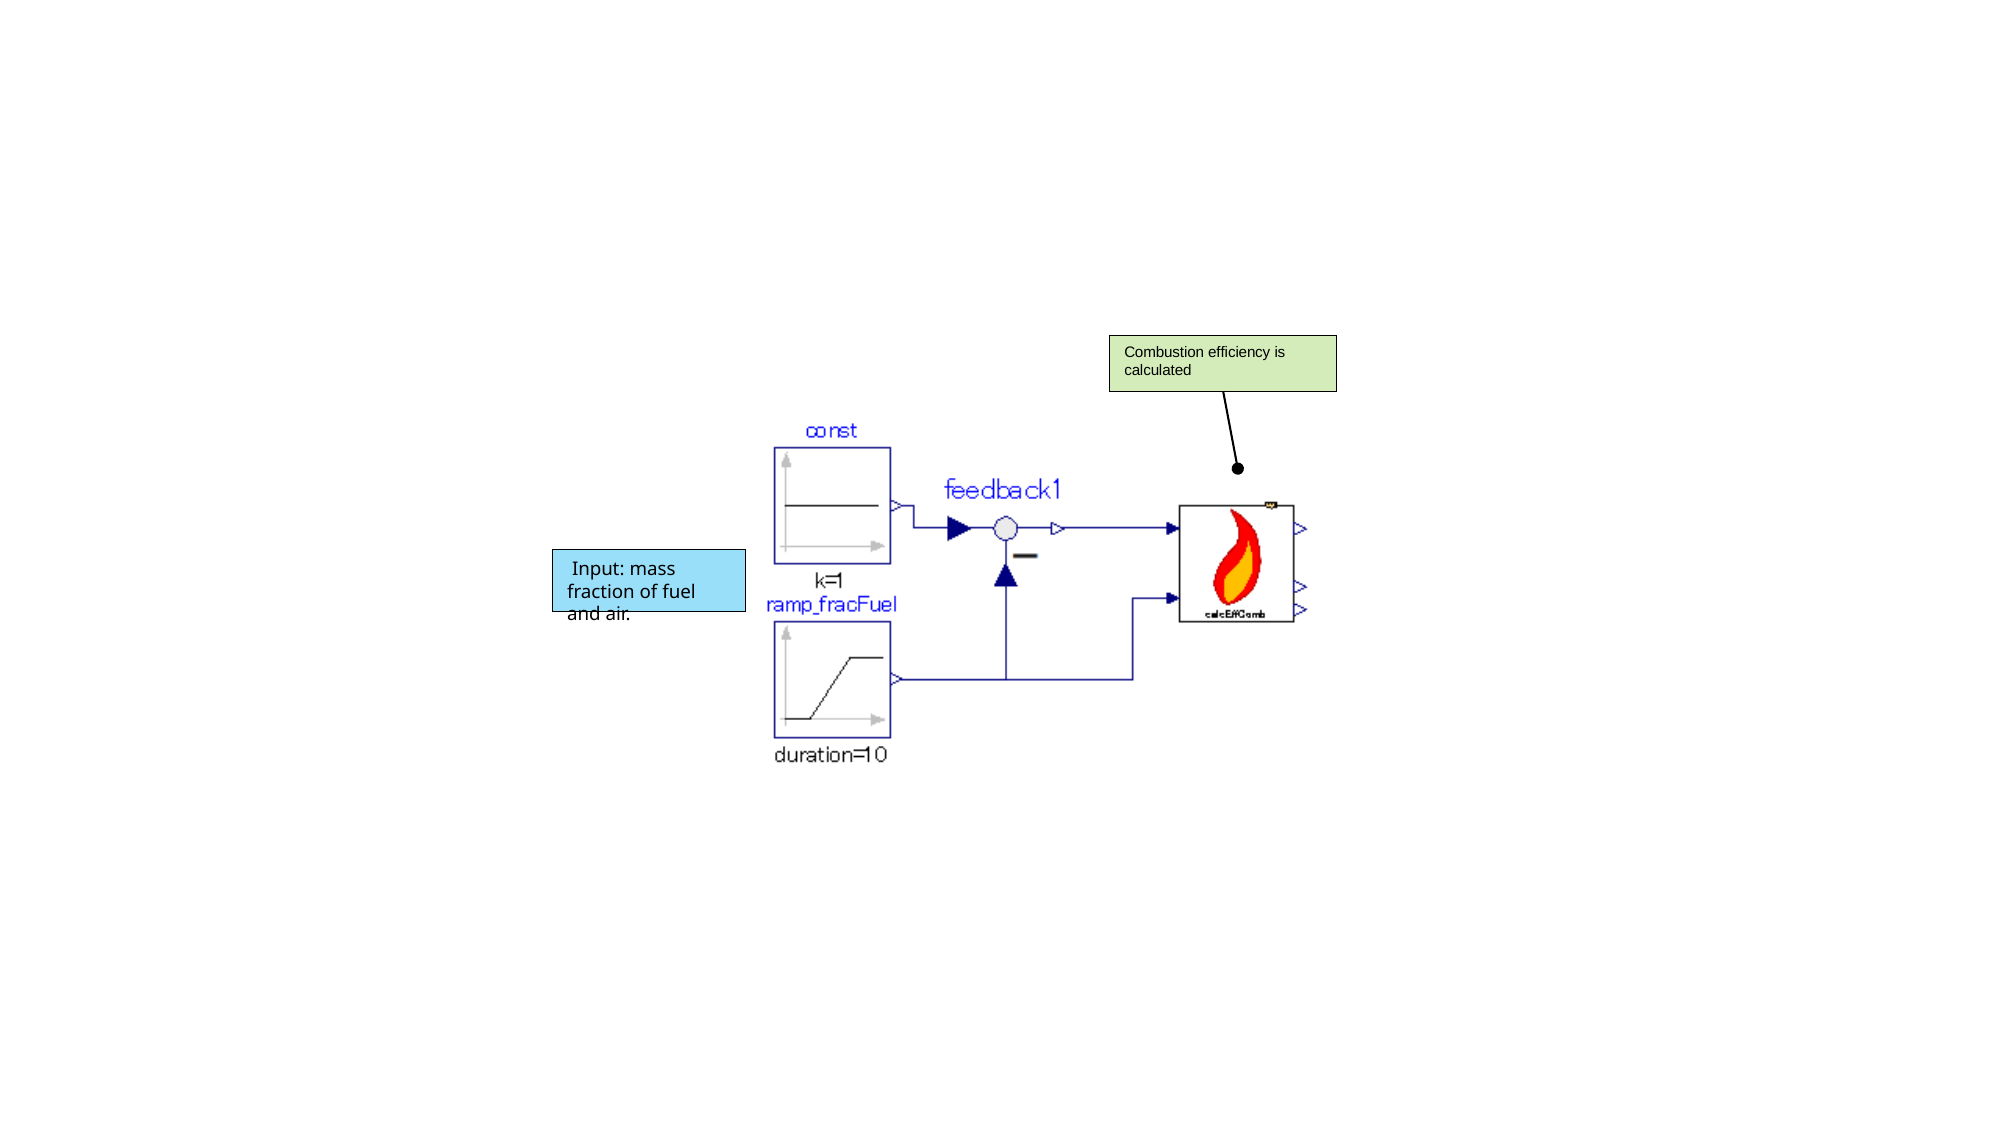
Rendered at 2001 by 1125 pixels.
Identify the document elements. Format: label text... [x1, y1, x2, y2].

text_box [1223, 391, 1238, 469]
text_box Input: mass fraction of fuel and air. [552, 549, 746, 612]
picture [746, 419, 1337, 825]
text_box Combustion efficiency is calculated [1109, 335, 1337, 392]
